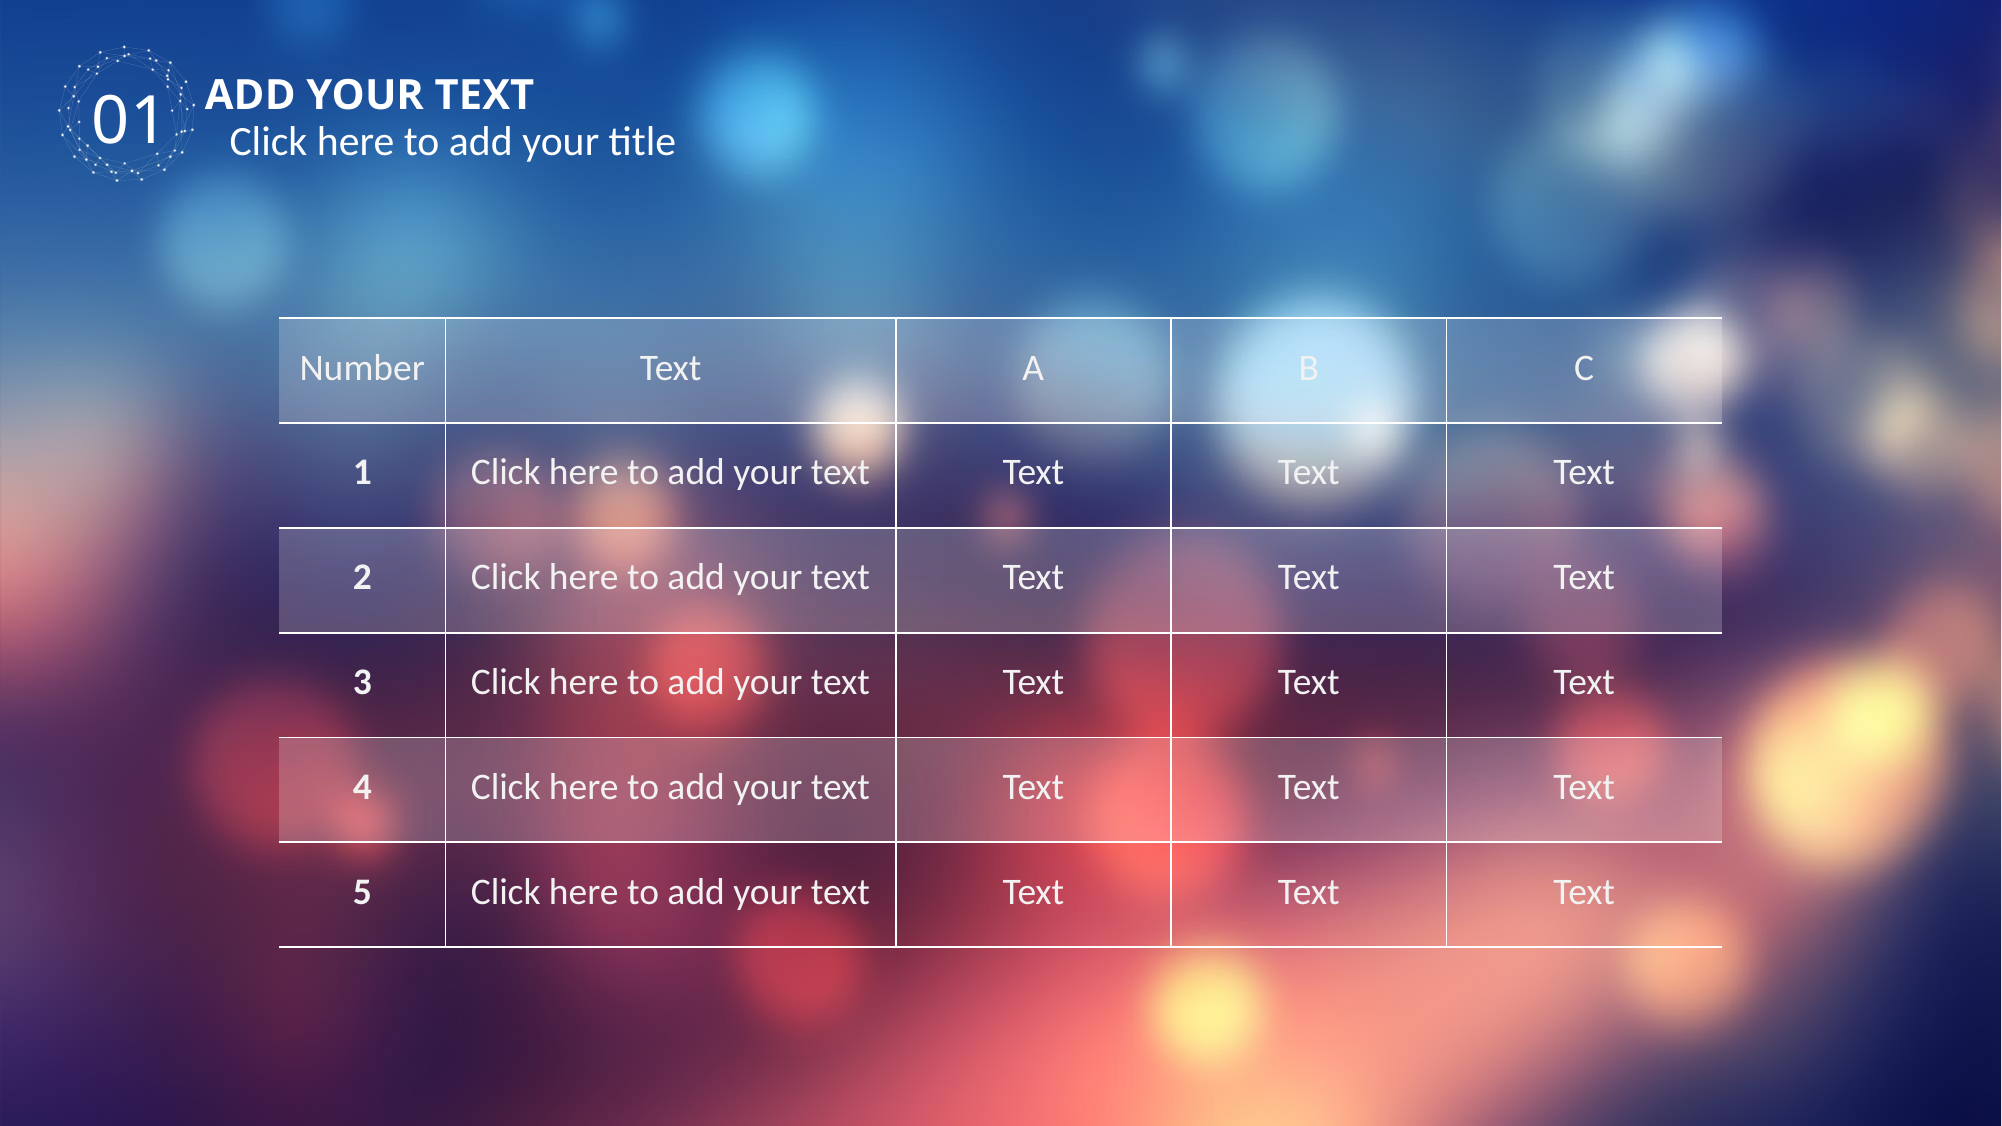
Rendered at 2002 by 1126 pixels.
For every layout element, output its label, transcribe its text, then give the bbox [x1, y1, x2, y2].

table_cell Text [897, 529, 1170, 632]
table_cell Text [1172, 529, 1446, 632]
table_cell Text [1447, 424, 1722, 527]
table_cell 3 [279, 634, 445, 737]
table_cell Text [1447, 738, 1722, 841]
table_header A [897, 319, 1170, 422]
table_cell Text [1172, 634, 1446, 737]
table_cell Click here to add your text [446, 843, 895, 946]
table_cell Text [897, 634, 1170, 737]
table_header Text [446, 319, 895, 422]
table_cell Text [1447, 634, 1722, 737]
table_cell Click here to add your text [446, 634, 895, 737]
table_header B [1172, 319, 1446, 422]
table_cell Text [1172, 843, 1446, 946]
text_box Click here to add your title [214, 106, 692, 172]
table_cell 5 [279, 843, 445, 946]
table_cell 2 [279, 529, 445, 632]
table_cell Text [1172, 424, 1446, 527]
picture [0, 0, 2002, 1126]
table_header Number [279, 319, 445, 422]
table_cell Text [1447, 843, 1722, 946]
table_header C [1447, 319, 1722, 422]
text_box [59, 45, 196, 182]
table_cell Text [897, 843, 1170, 946]
text_box ADD YOUR TEXT [199, 59, 550, 125]
table_cell Click here to add your text [446, 529, 895, 632]
table_cell Click here to add your text [446, 738, 895, 841]
table_cell Text [897, 738, 1170, 841]
table_cell Text [1447, 529, 1722, 632]
table_cell Click here to add your text [446, 424, 895, 527]
table_cell 4 [279, 738, 445, 841]
table_cell Text [897, 424, 1170, 527]
table_cell Text [1172, 738, 1446, 841]
table_cell 1 [279, 424, 445, 527]
